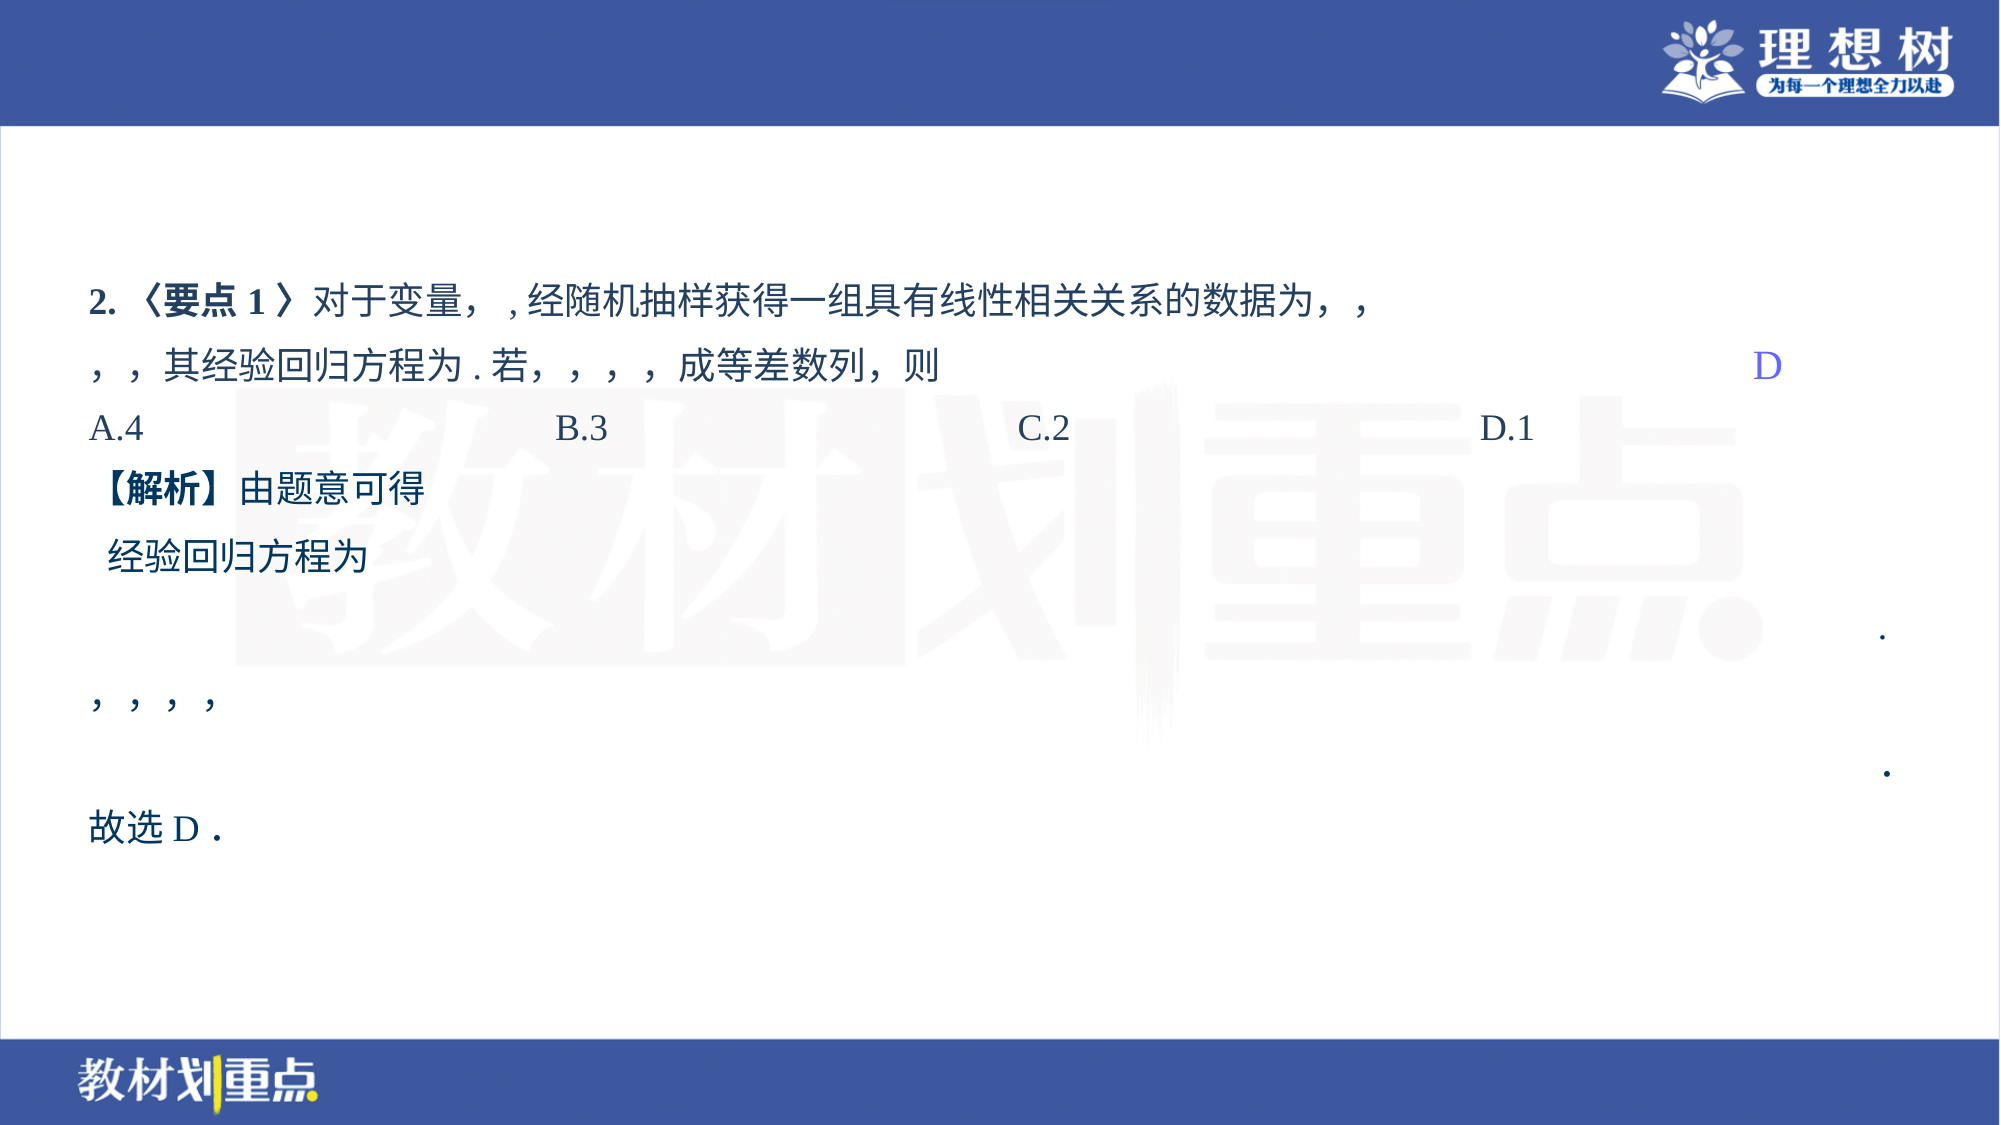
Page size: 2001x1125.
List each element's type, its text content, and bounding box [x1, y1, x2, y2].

text_box A.4 B.3 C.2 D.1 [88, 380, 1911, 441]
text_box D [1737, 335, 1799, 380]
picture [0, 0, 2000, 1125]
